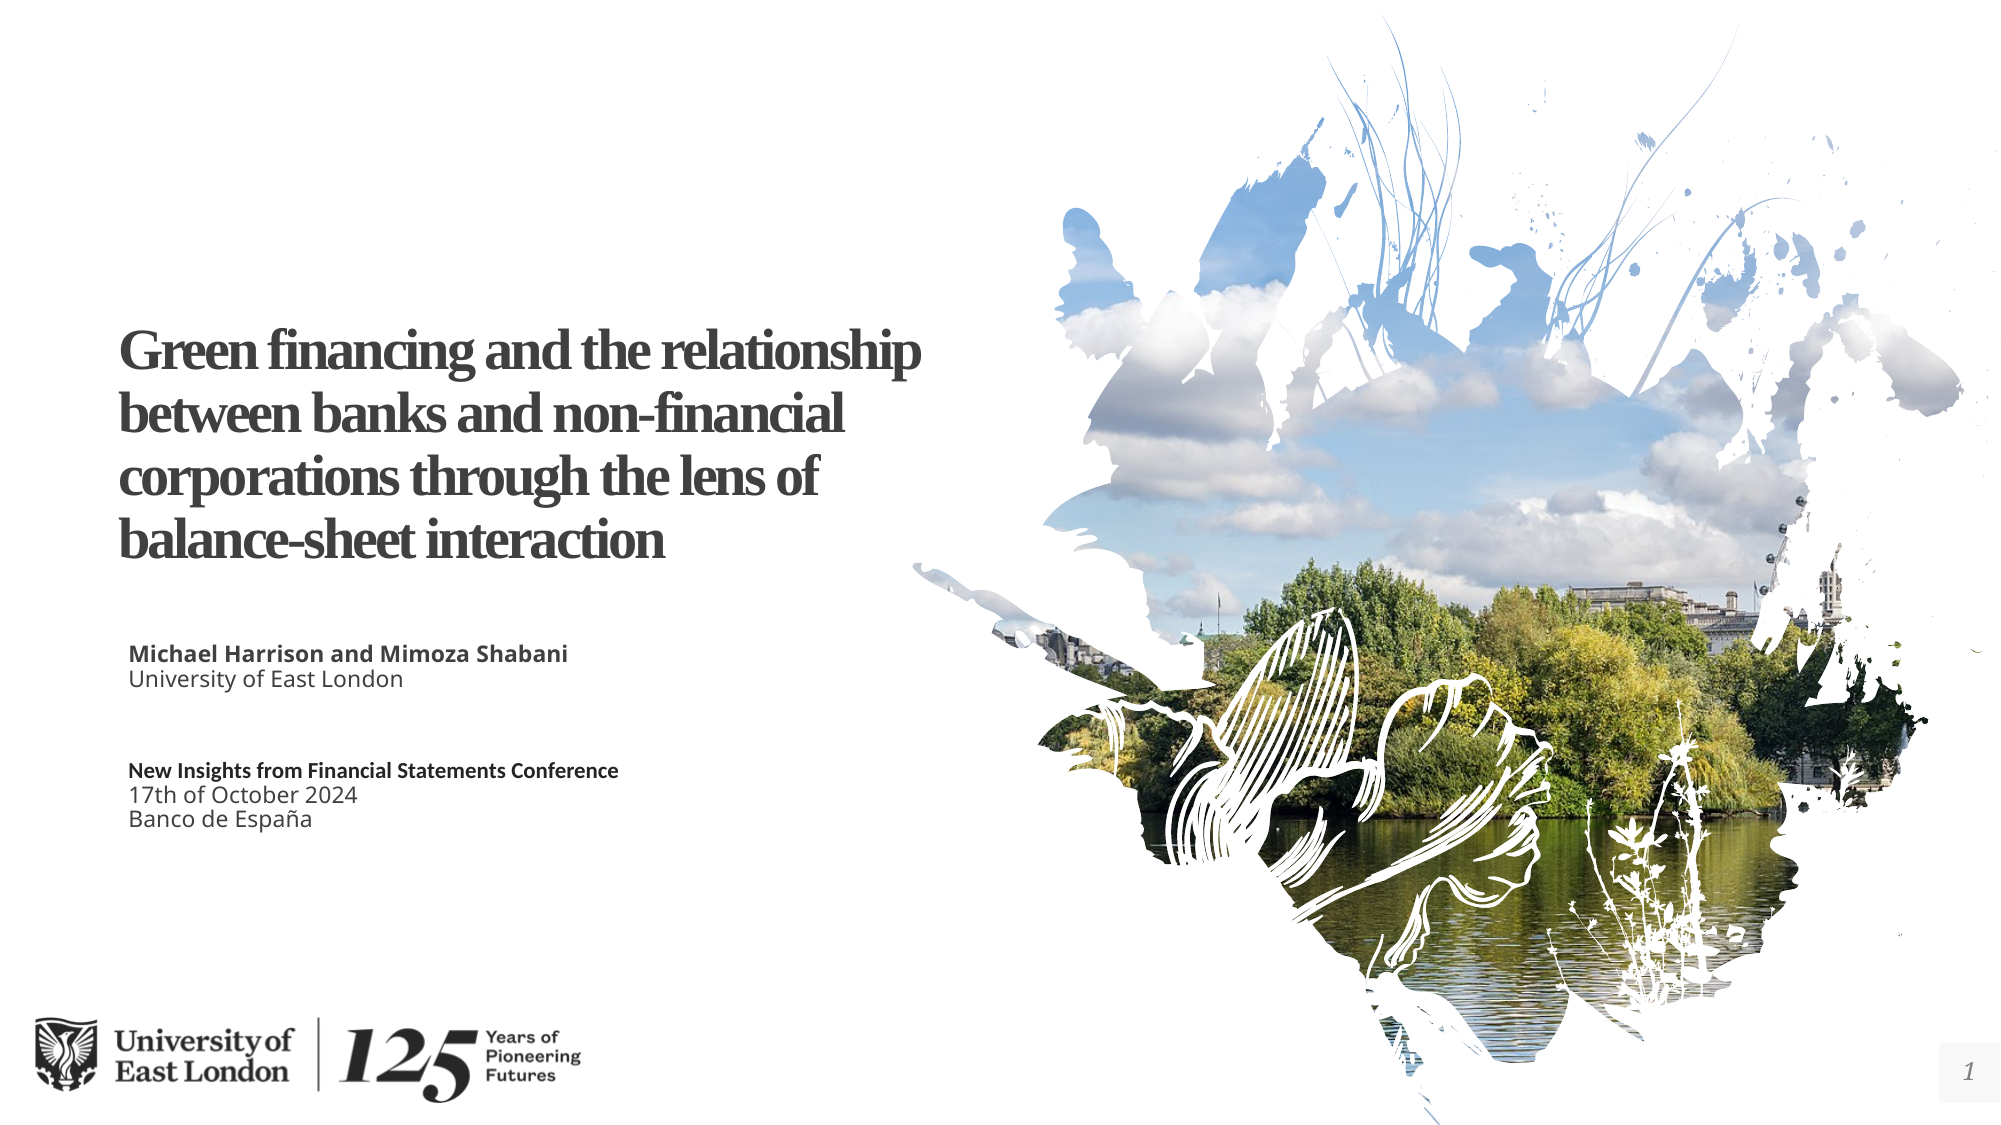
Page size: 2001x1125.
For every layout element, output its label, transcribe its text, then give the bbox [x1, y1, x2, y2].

subtitle Michael Harrison and Mimoza Shabani University of East London New Insights from Financial Statements Conference 17th of October 2024 Banco de España [128, 643, 912, 807]
title Green financing and the relationship between banks and non-financial corporations through the lens of balance-sheet interaction [0, 0, 1286, 1012]
picture [912, 15, 2001, 1125]
picture [35, 1017, 581, 1103]
